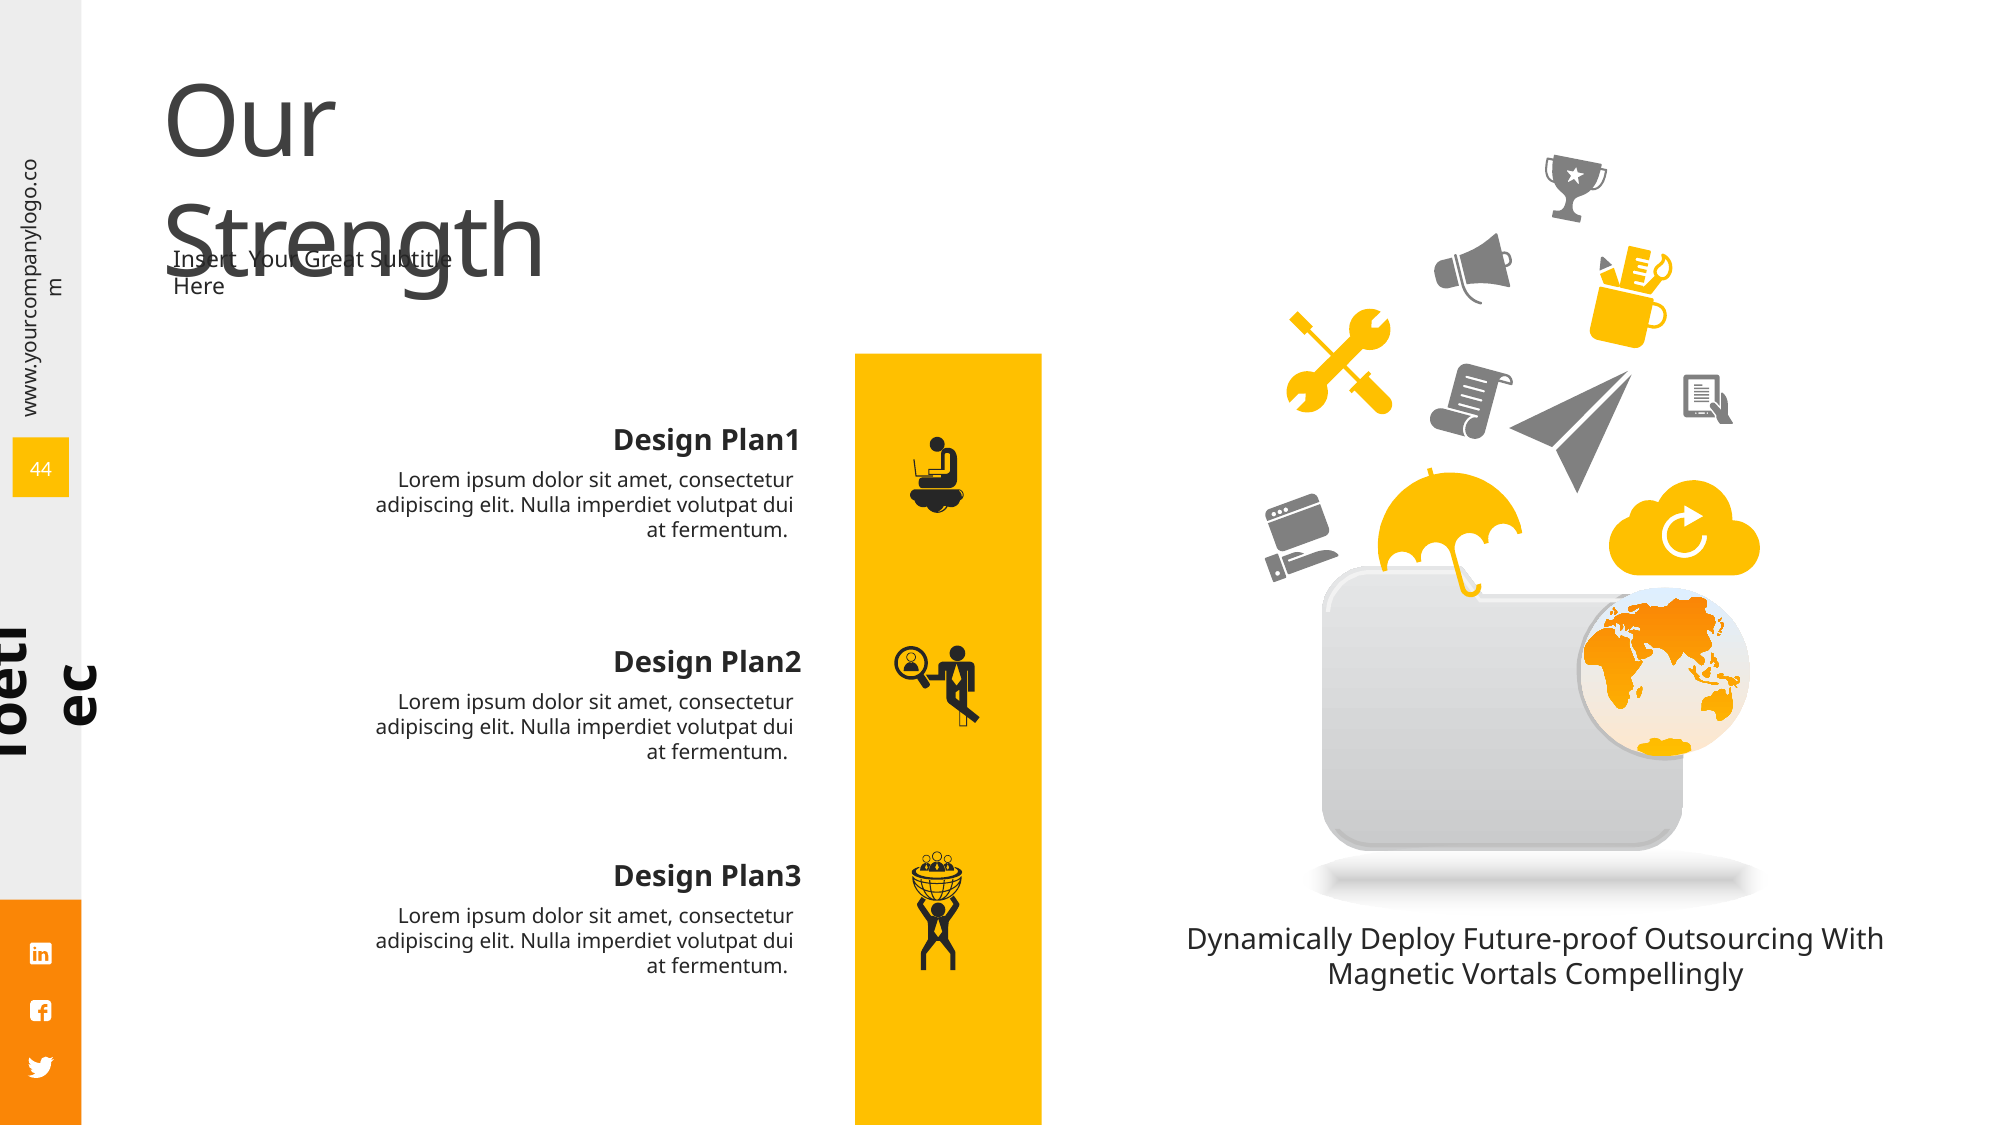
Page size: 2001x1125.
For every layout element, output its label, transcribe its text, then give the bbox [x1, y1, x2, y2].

text_box Lorem ipsum dolor sit amet, consectetur adipiscing elit. Nulla imperdiet volutpat dui at fermentum. [359, 459, 809, 550]
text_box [1259, 158, 1760, 602]
text_box Our Strength [147, 116, 677, 236]
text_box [894, 645, 980, 727]
text_box Lorem ipsum dolor sit amet, consectetur adipiscing elit. Nulla imperdiet volutpat dui at fermentum. [359, 681, 809, 772]
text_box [910, 436, 964, 513]
text_box [854, 353, 1043, 1125]
text_box Design Plan3 [598, 849, 817, 900]
text_box Design Plan1 [598, 414, 817, 464]
text_box Lorem ipsum dolor sit amet, consectetur adipiscing elit. Nulla imperdiet volutpat dui at fermentum. [359, 895, 809, 986]
text_box Dynamically Deploy Future-proof Outsourcing With Magnetic Vortals Compellingly [1165, 884, 1906, 1027]
text_box Insert Your Great Subtitle Here [158, 237, 512, 307]
slide_number 44 [12, 437, 69, 498]
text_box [1302, 565, 1769, 917]
text_box Design Plan2 [598, 635, 817, 686]
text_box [911, 851, 963, 971]
